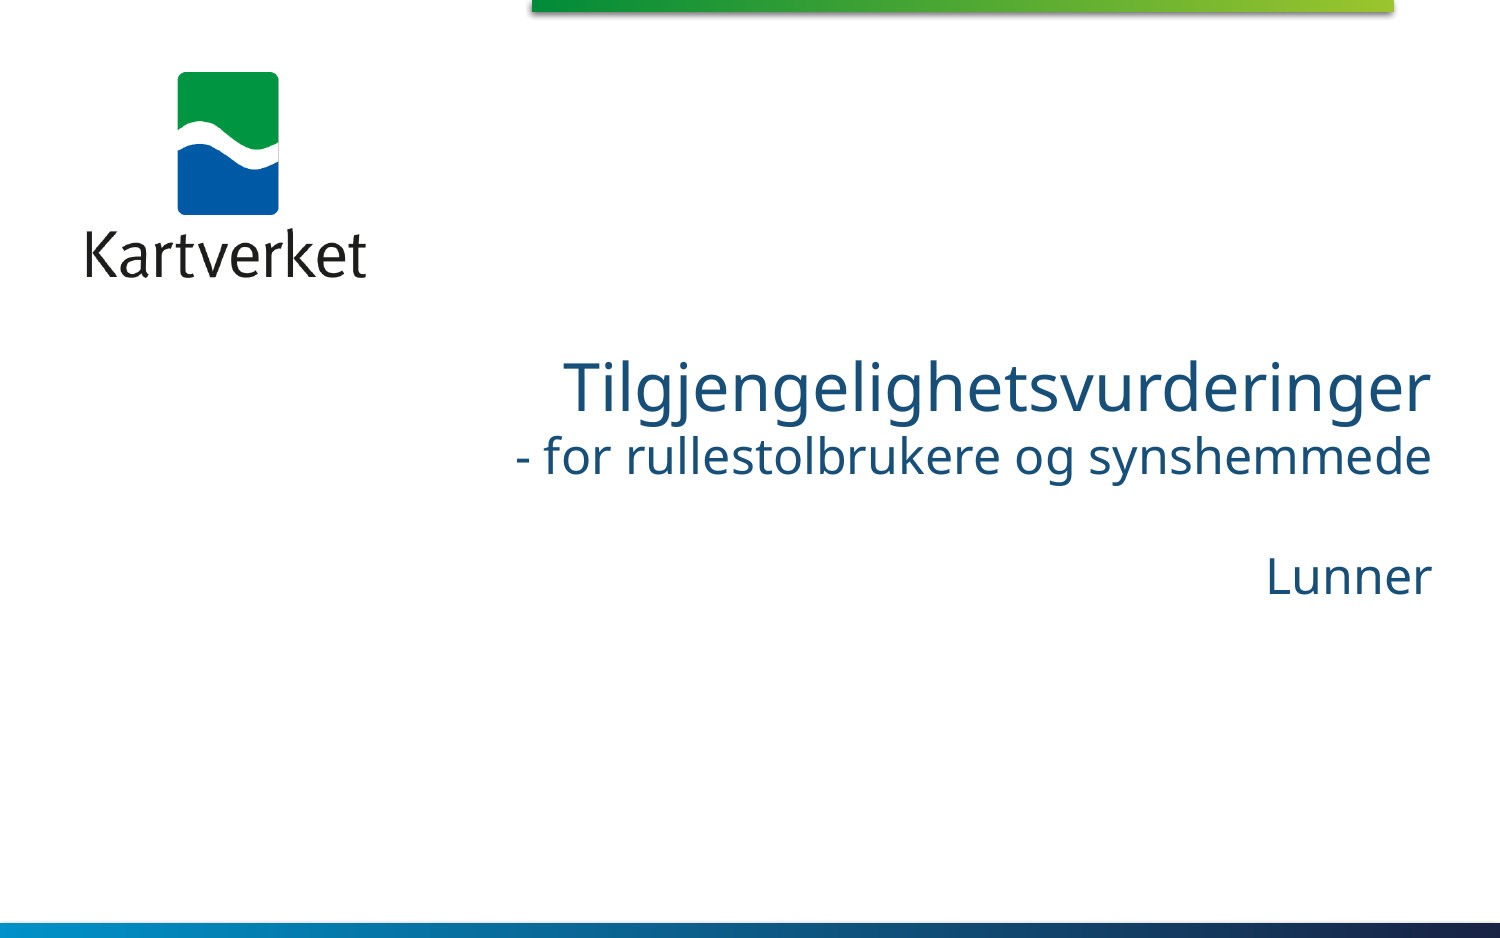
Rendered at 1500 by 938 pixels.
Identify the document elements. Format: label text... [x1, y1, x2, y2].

text_box Tilgjengelighetsvurderinger - for rullestolbrukere og synshemmede Lunner [66, 337, 1449, 613]
